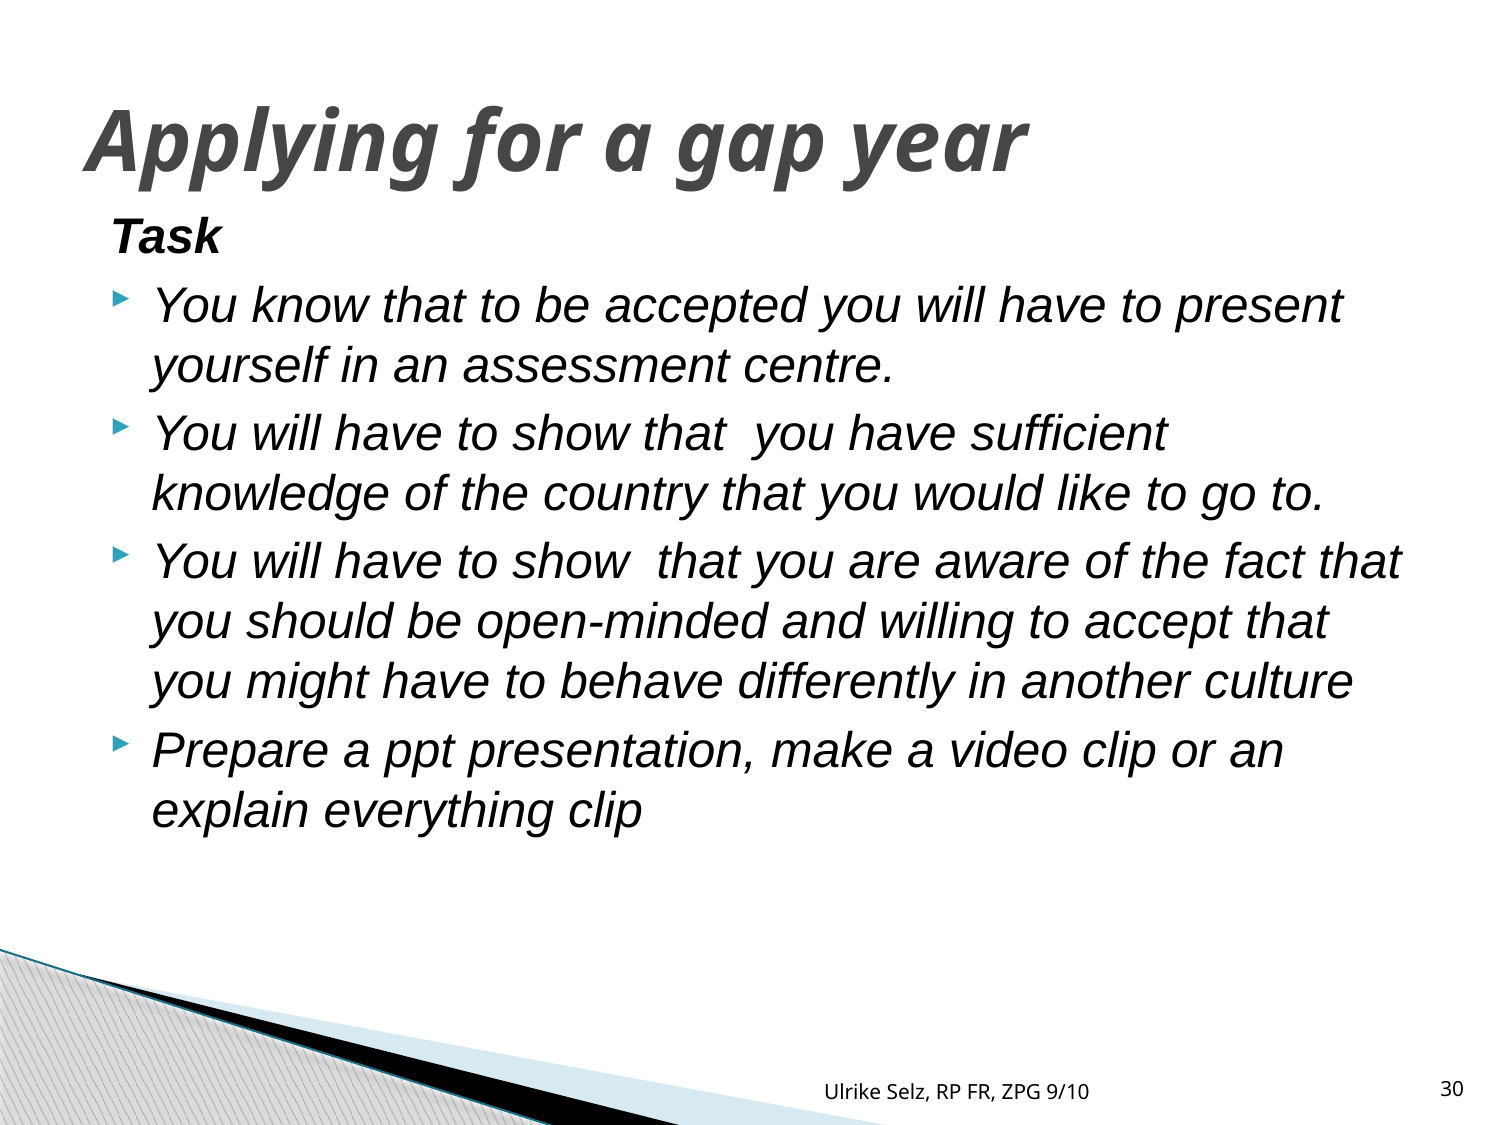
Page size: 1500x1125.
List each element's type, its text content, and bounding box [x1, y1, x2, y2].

slide_number 30 [1418, 1051, 1479, 1112]
list Task You know that to be accepted you will have to present yourself in an assessment centre. You will have to show that you have sufficient knowledge of the country that you would like to go to. You will have to show that you are aware of the fact that you should be open-minded and willing to accept that you might have to behave differently in another culture Prepare a ppt presentation, make a video clip or an explain everything clip [76, 196, 1428, 1012]
text_box Ulrike Selz, RP FR, ZPG 9/10 [718, 1051, 1105, 1112]
title Applying for a gap year [72, 43, 1423, 231]
